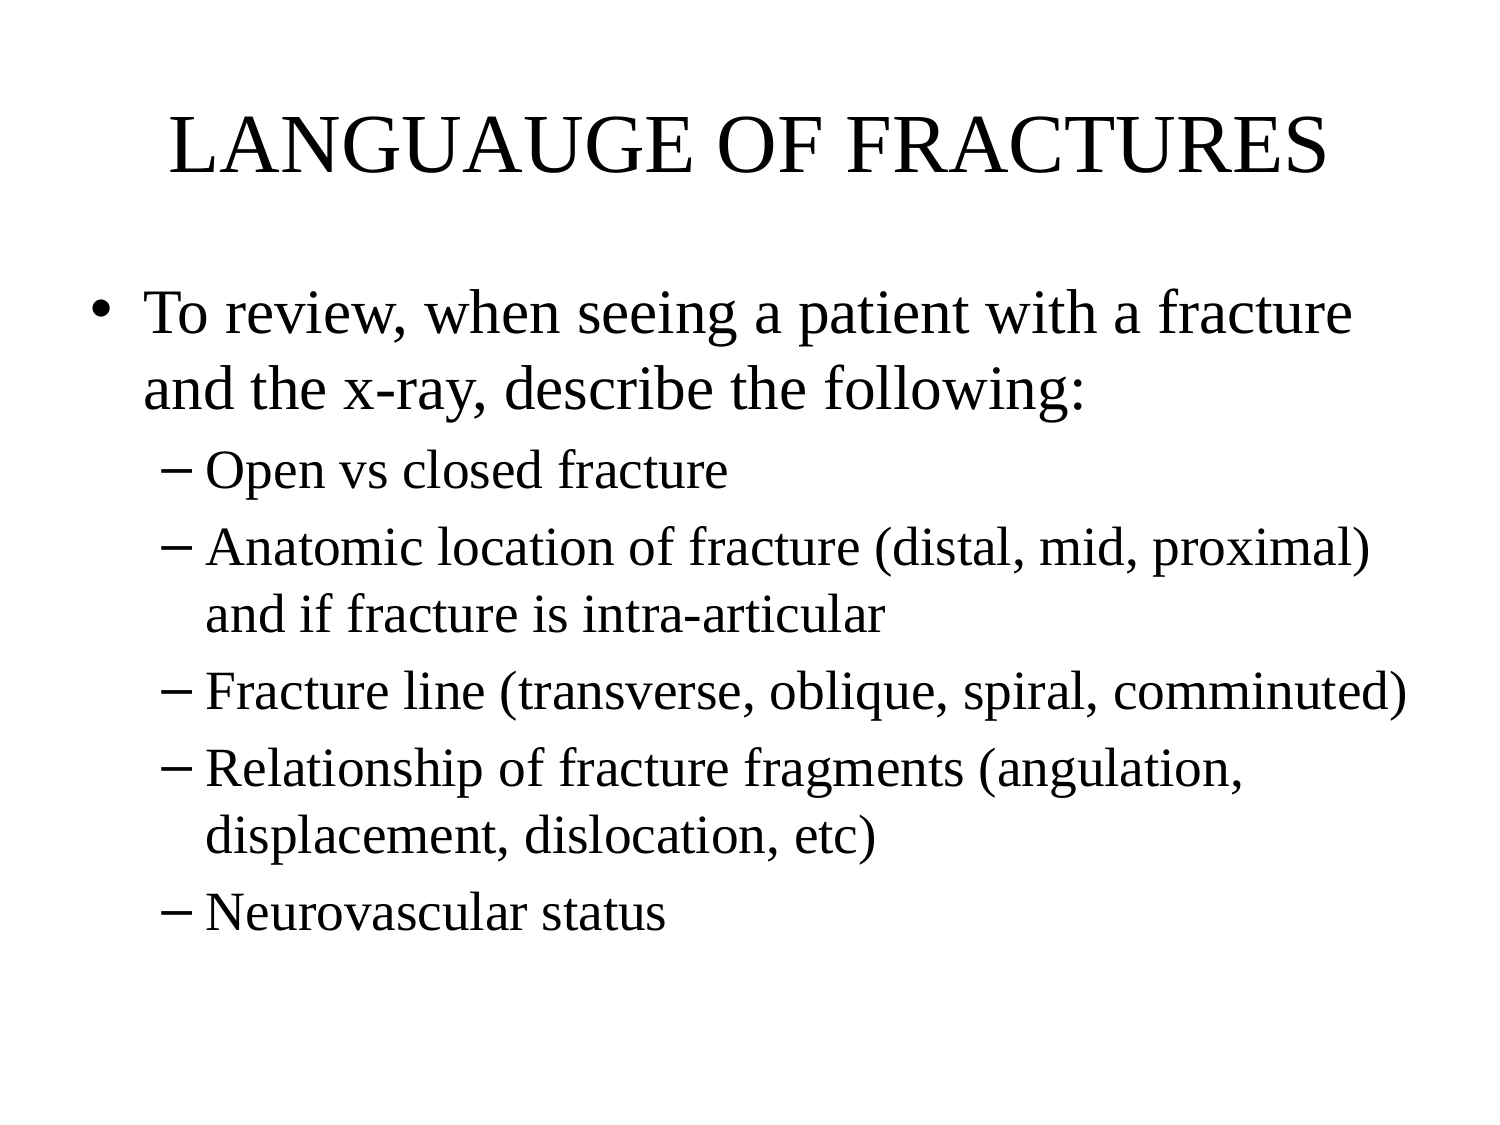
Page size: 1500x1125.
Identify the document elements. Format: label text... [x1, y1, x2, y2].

list To review, when seeing a patient with a fracture and the x-ray, describe the following: Open vs closed fracture Anatomic location of fracture (distal, mid, proximal) and if fracture is intra-articular Fracture line (transverse, oblique, spiral, comminuted) Relationship of fracture fragments (angulation, displacement, dislocation, etc) Neurovascular status [75, 262, 1425, 1005]
title LANGUAUGE OF FRACTURES [75, 45, 1425, 233]
